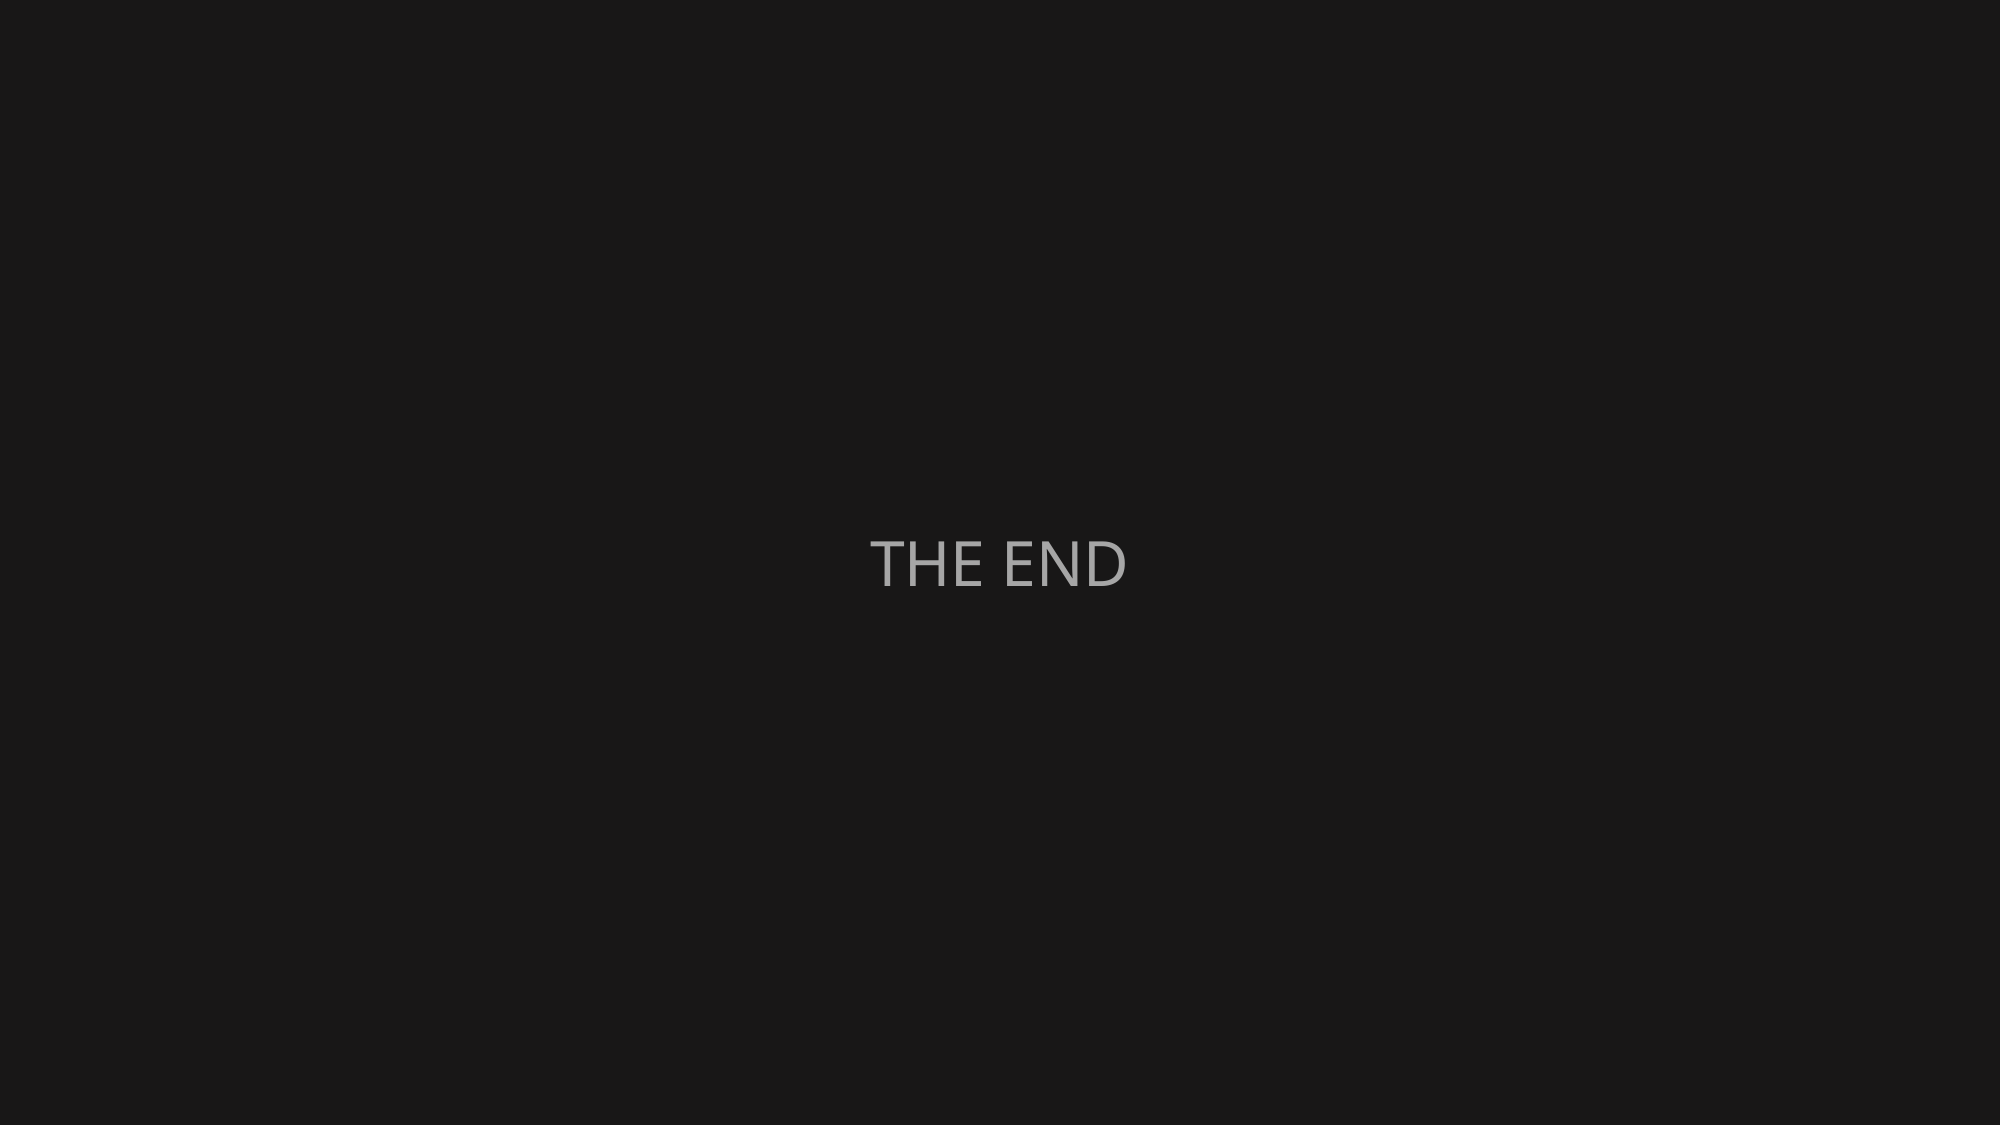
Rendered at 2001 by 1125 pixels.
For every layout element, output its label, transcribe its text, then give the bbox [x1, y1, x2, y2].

text_box THE END [756, 517, 1244, 607]
text_box [0, 0, 2000, 1125]
